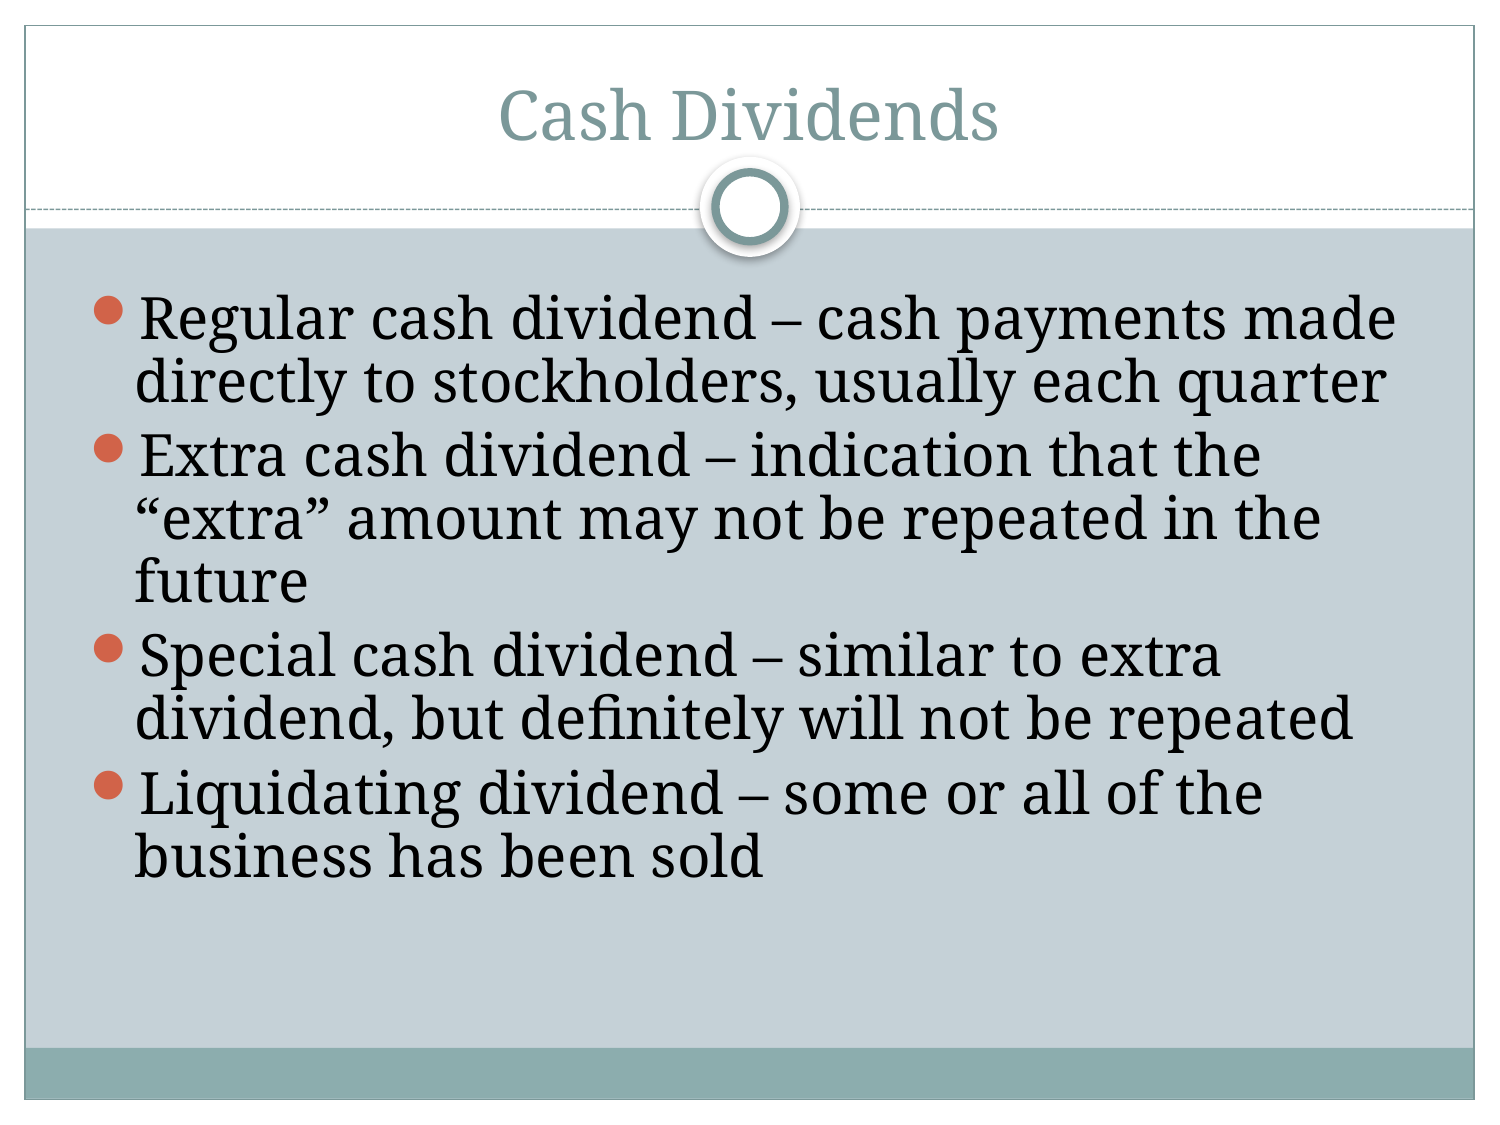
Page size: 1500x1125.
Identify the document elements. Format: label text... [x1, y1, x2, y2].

list Regular cash dividend – cash payments made directly to stockholders, usually each quarter Extra cash dividend – indication that the “extra” amount may not be repeated in the future Special cash dividend – similar to extra dividend, but definitely will not be repeated Liquidating dividend – some or all of the business has been sold [75, 281, 1450, 1025]
title Cash Dividends [49, 37, 1450, 162]
